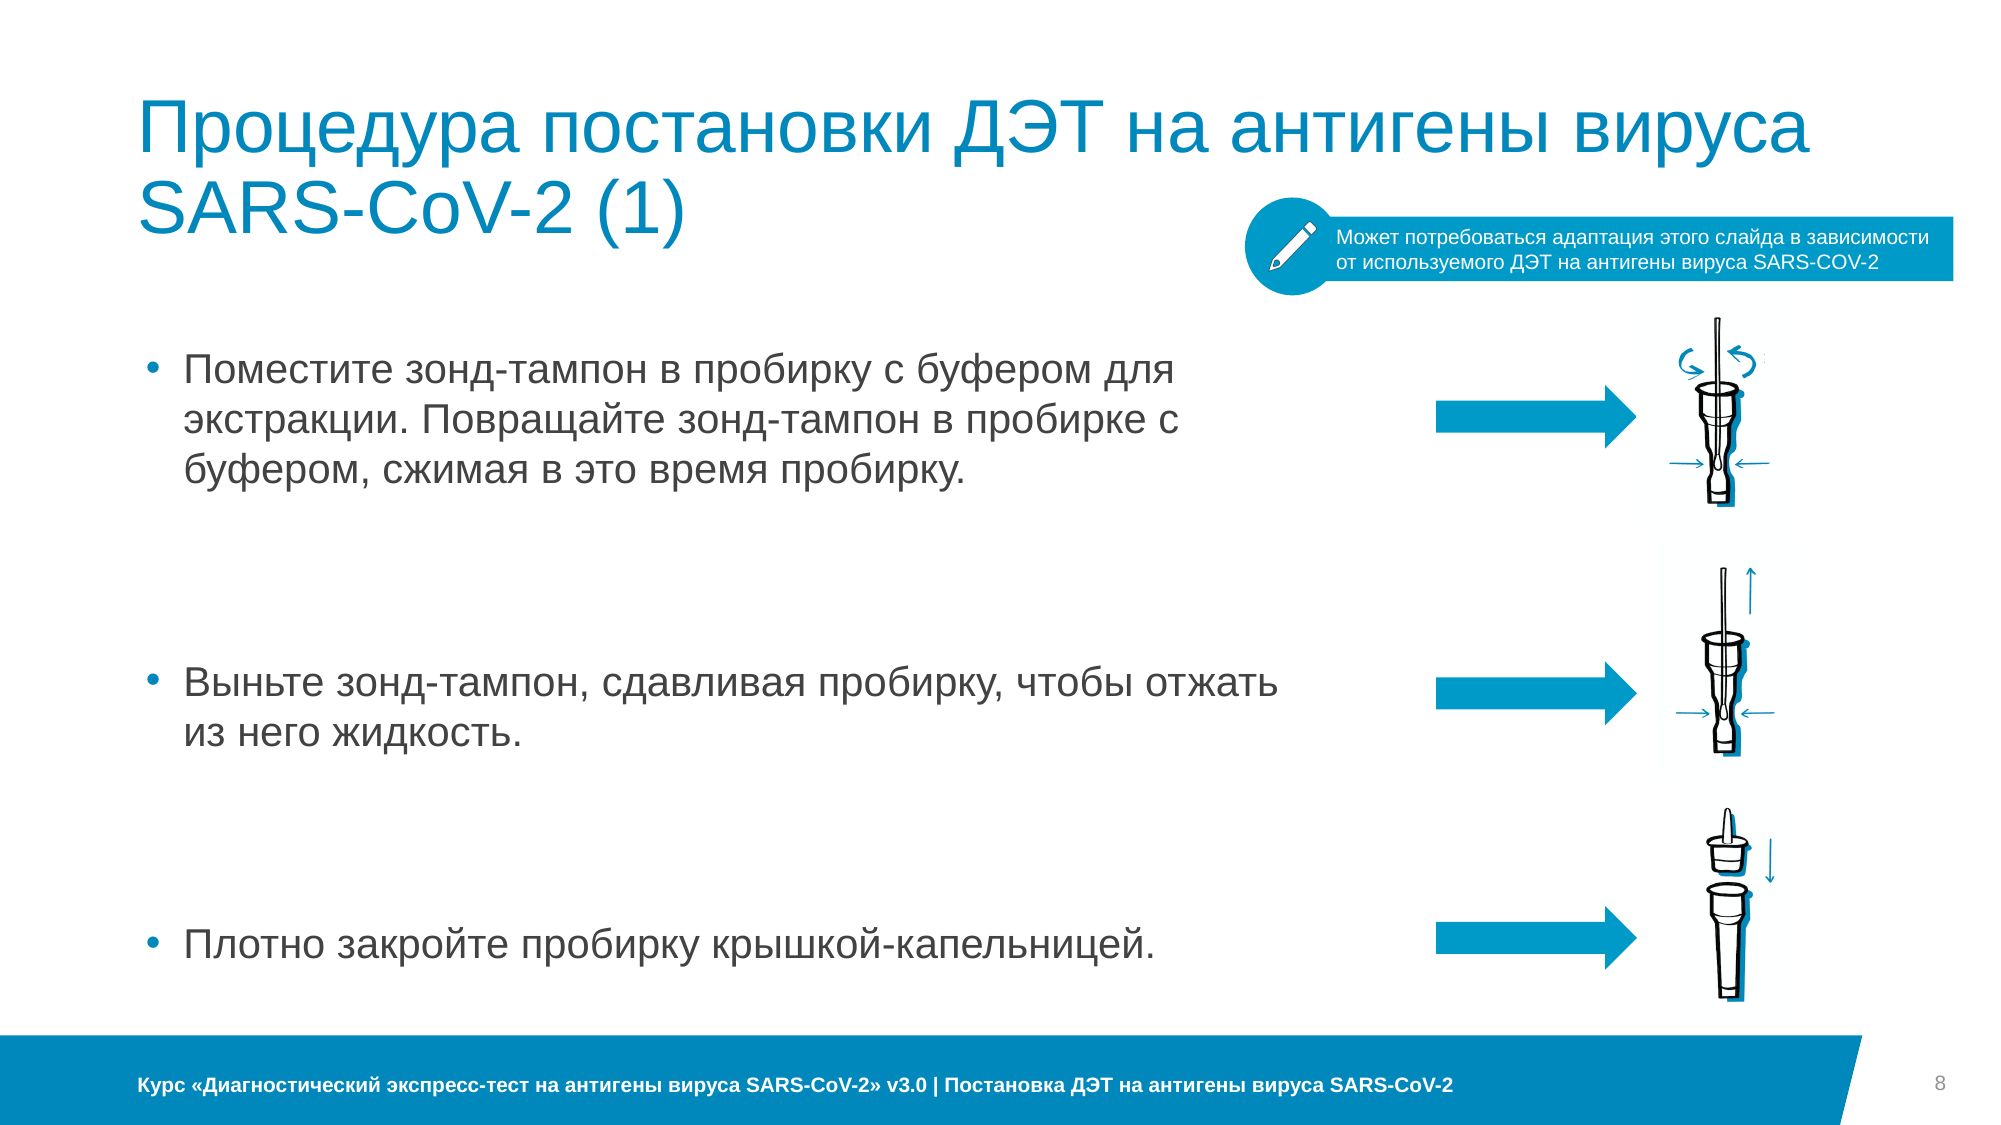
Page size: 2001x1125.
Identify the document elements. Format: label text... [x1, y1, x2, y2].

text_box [1244, 197, 1954, 296]
footer Курс «Диагностический экспресс-тест на антигены вируса SARS-CoV-2» v3.0 | Постановка ДЭТ на антигены вируса SARS-CoV-2 [137, 1042, 1845, 1125]
text_box [1436, 384, 1636, 449]
text_box [1436, 905, 1637, 970]
text_box Процедура постановки ДЭТ на антигены вируса SARS-CoV-2 (1) [137, 95, 1863, 251]
picture [1655, 540, 1806, 783]
text_box [1436, 661, 1637, 726]
picture [1677, 786, 1795, 1029]
list Поместите зонд-тампон в пробирку с буфером для экстракции. Повращайте зонд-тампон в пробирке с буфером, сжимая в это время пробирку. Выньте зонд-тампон, сдавливая пробирку, чтобы отжать из него жидкость. Плотно закройте пробирку крышкой-капельницей. [130, 334, 1297, 1063]
picture [1636, 296, 1795, 537]
slide_number 8 [1862, 1035, 1947, 1125]
